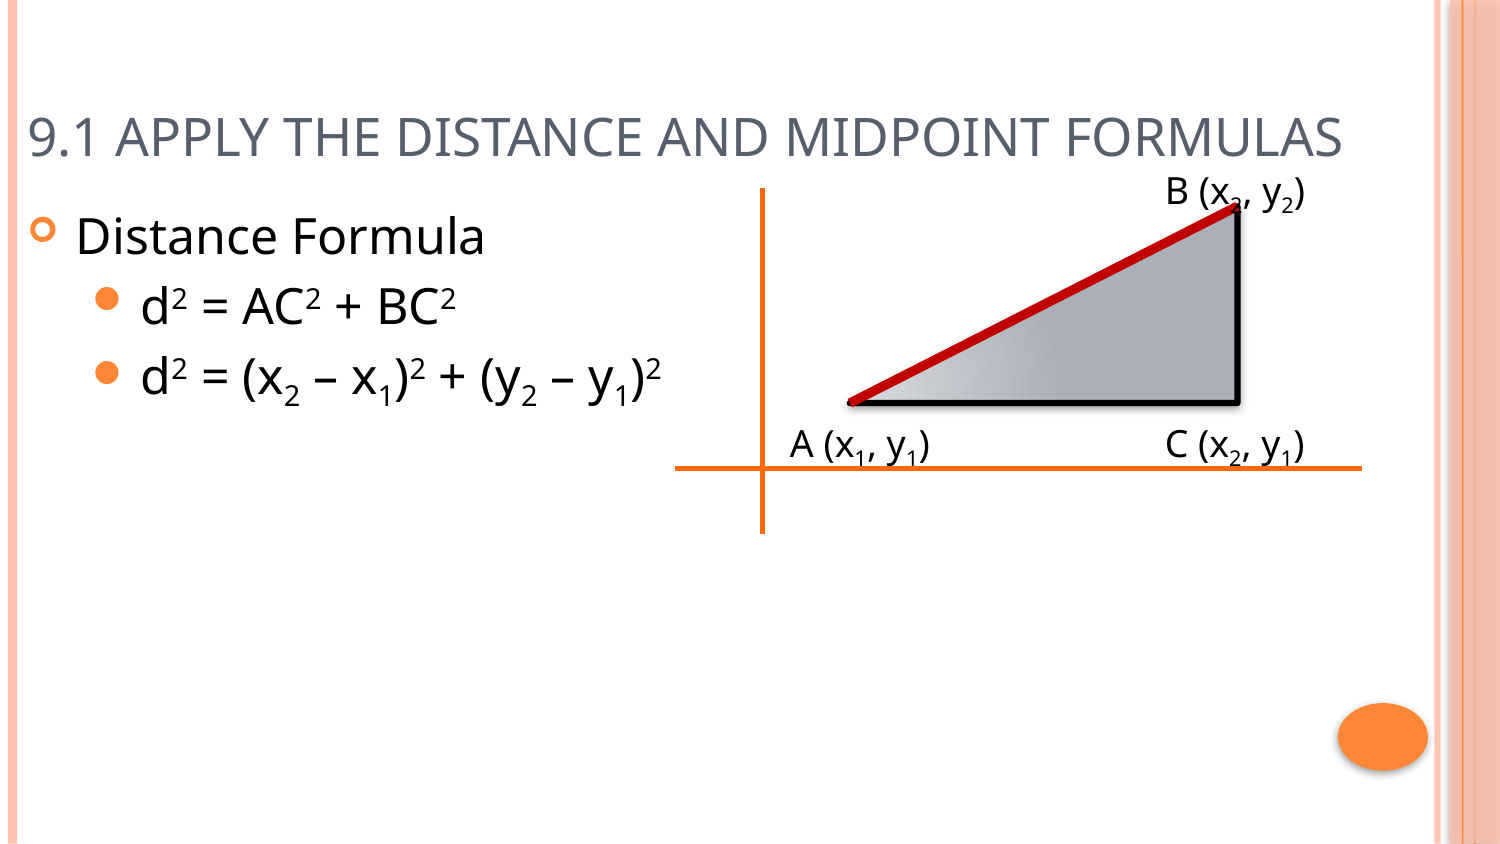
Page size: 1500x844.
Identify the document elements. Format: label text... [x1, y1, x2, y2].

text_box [674, 158, 1363, 535]
title 9.1 Apply the Distance and Midpoint Formulas [12, 33, 1375, 175]
